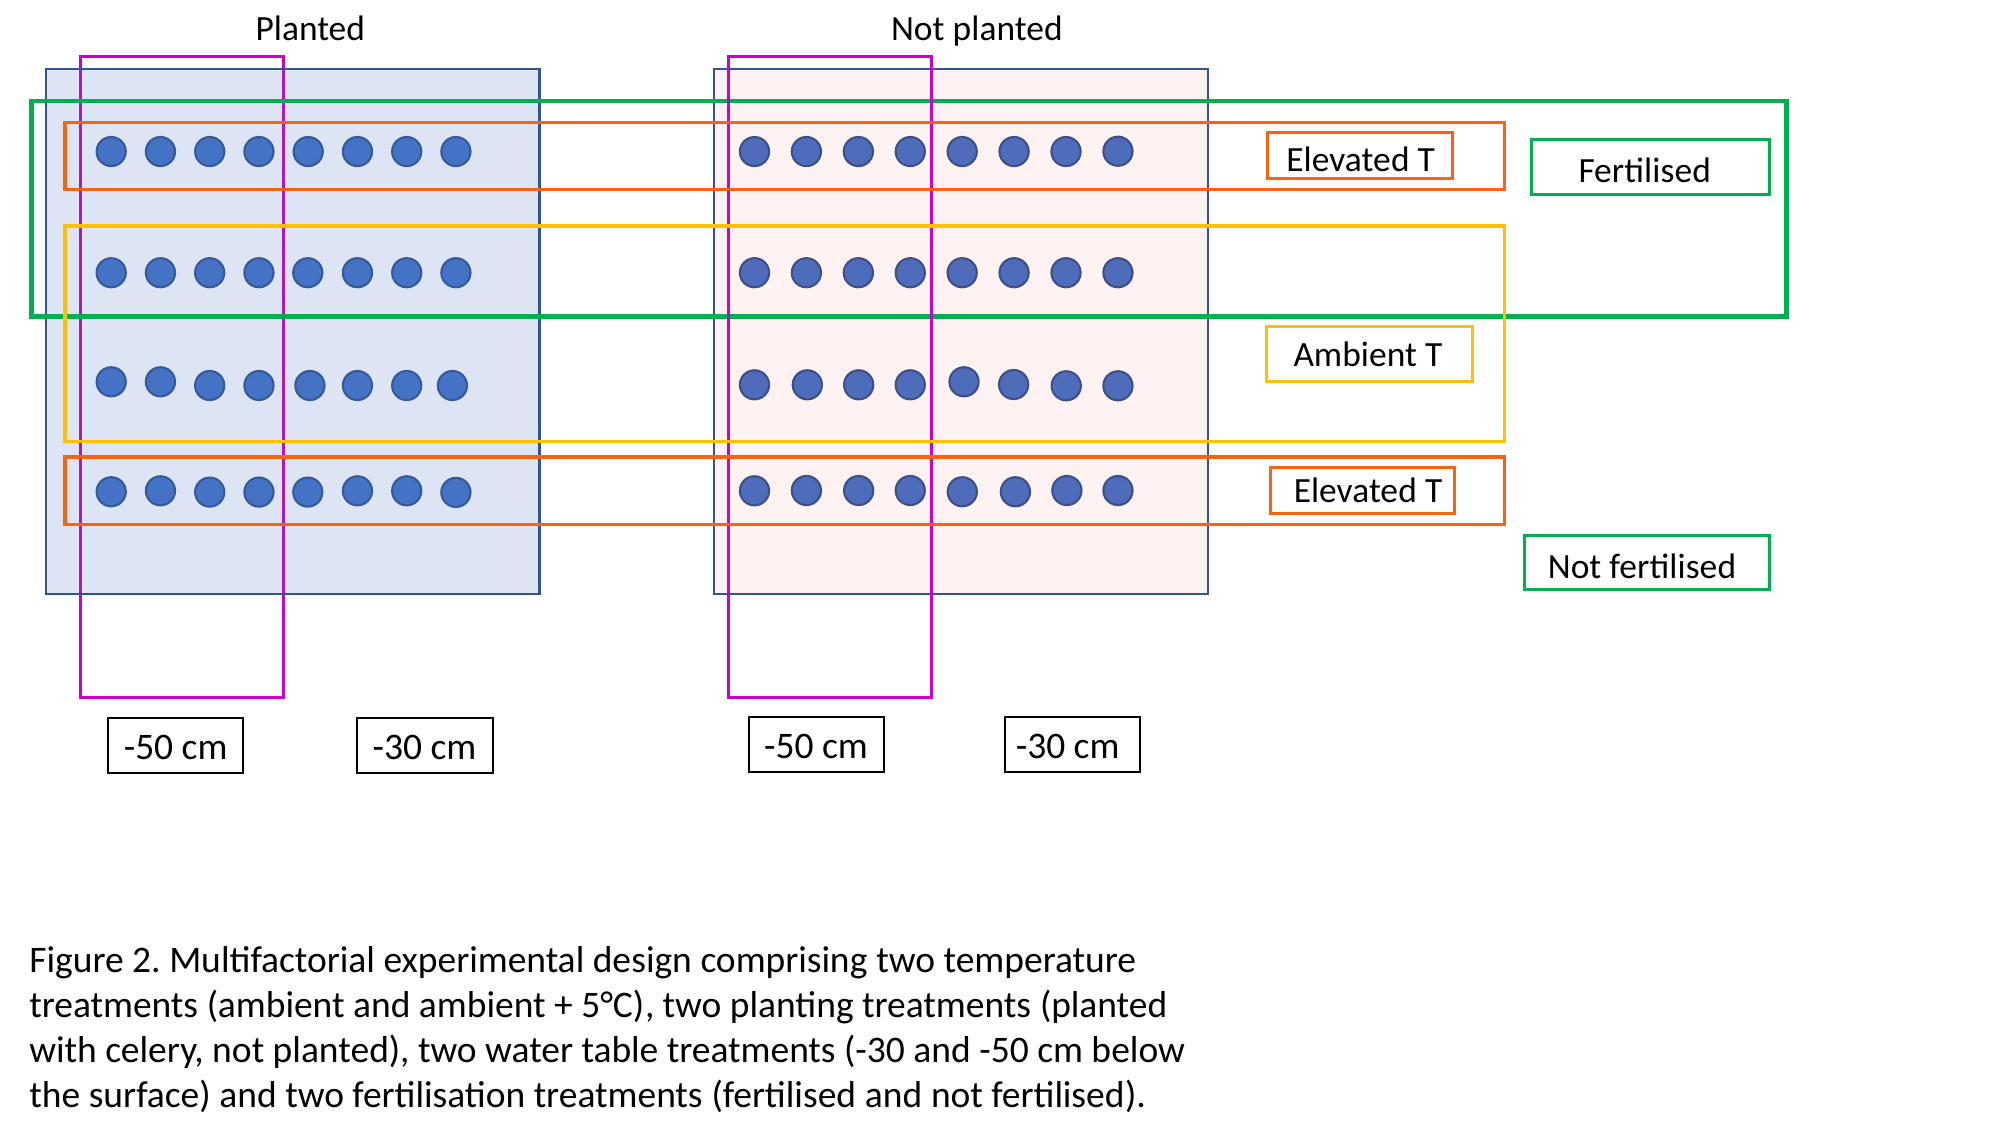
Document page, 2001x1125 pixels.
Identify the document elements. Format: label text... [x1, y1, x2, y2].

text_box -50 cm [108, 714, 243, 775]
text_box [933, 100, 1787, 317]
text_box [933, 68, 1209, 100]
text_box Planted [240, 0, 422, 56]
text_box Elevated T [1278, 460, 1488, 518]
text_box [1523, 534, 1770, 591]
text_box [30, 100, 728, 317]
text_box [713, 68, 728, 100]
text_box [356, 717, 494, 774]
text_box [728, 56, 933, 121]
text_box [713, 525, 728, 595]
text_box [80, 56, 285, 68]
text_box [728, 190, 933, 225]
text_box [64, 456, 1505, 525]
text_box Figure 2. Multifactorial experimental design comprising two temperature treatments (ambient and ambient + 5°C), two planting treatments (planted with celery, not planted), two water table treatments (-30 and -50 cm below the surface) and two fertilisation treatments (fertilised and not fertilised). [14, 928, 1247, 1123]
text_box [748, 716, 885, 773]
text_box Not fertilised [1533, 536, 1807, 594]
text_box [45, 317, 541, 595]
text_box [45, 68, 541, 100]
text_box -30 cm [1001, 713, 1135, 774]
text_box [933, 525, 1209, 595]
text_box [1530, 138, 1770, 195]
text_box Fertilised [1563, 139, 1776, 197]
text_box [713, 442, 728, 456]
text_box [64, 121, 1505, 190]
text_box [1004, 716, 1141, 773]
text_box Not planted [876, 0, 1088, 55]
text_box [64, 225, 1505, 442]
text_box [1269, 467, 1278, 515]
text_box [728, 442, 933, 456]
text_box [728, 525, 933, 699]
text_box [933, 442, 1209, 456]
text_box [80, 595, 285, 699]
text_box [1266, 326, 1473, 382]
text_box [1267, 131, 1453, 179]
text_box Elevated T [1271, 128, 1479, 186]
